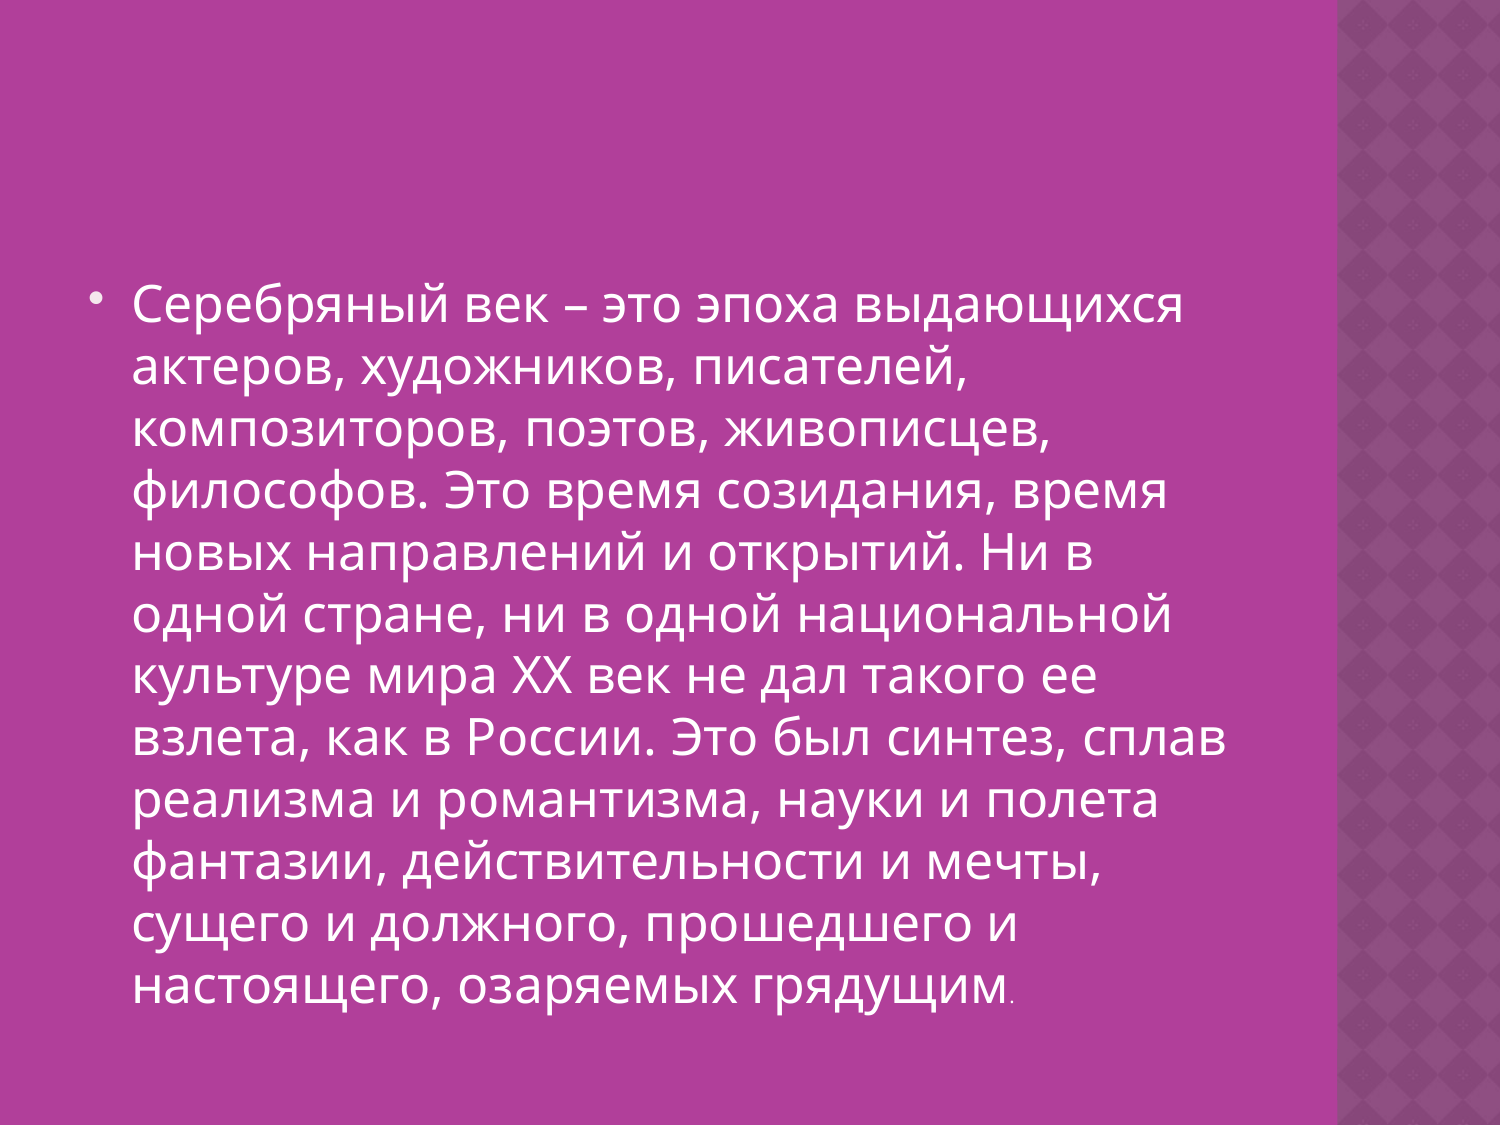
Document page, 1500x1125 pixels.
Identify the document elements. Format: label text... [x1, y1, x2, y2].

list Серебряный век – это эпоха выдающихся актеров, художников, писателей, композиторов, поэтов, живописцев, философов. Это время созидания, время новых направлений и открытий. Ни в одной стране, ни в одной национальной культуре мира XX век не дал такого ее взлета, как в России. Это был синтез, сплав реализма и романтизма, науки и полета фантазии, действительности и мечты, сущего и должного, прошедшего и настоящего, озаряемых грядущим. [75, 264, 1263, 1059]
